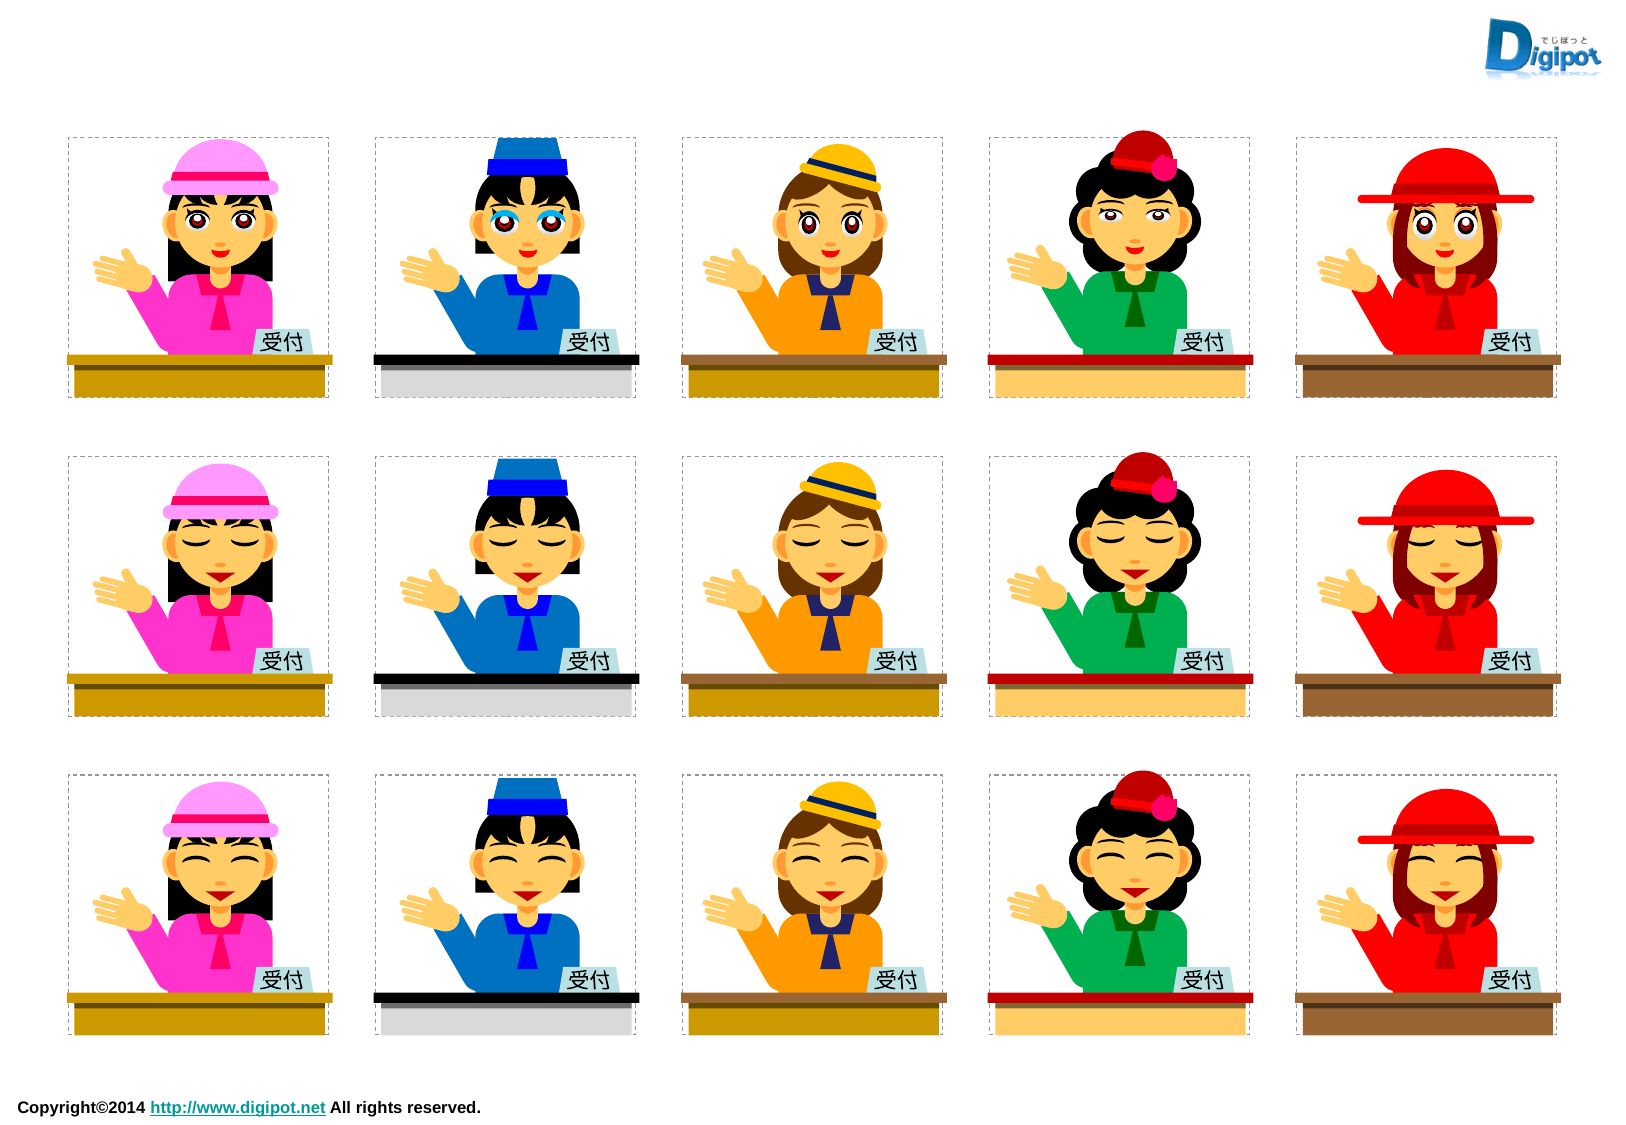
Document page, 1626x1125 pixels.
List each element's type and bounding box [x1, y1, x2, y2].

text_box [680, 462, 948, 717]
text_box [373, 777, 640, 1036]
text_box [987, 451, 1254, 717]
text_box [66, 781, 333, 1036]
text_box [1294, 147, 1562, 398]
text_box [66, 463, 333, 717]
text_box [66, 138, 333, 398]
text_box [1294, 788, 1562, 1036]
text_box [680, 781, 948, 1036]
text_box [373, 137, 640, 398]
text_box [373, 458, 640, 717]
picture [1485, 18, 1602, 82]
text_box [680, 144, 948, 398]
text_box [987, 770, 1254, 1036]
text_box [1294, 469, 1562, 717]
text_box [987, 130, 1254, 398]
